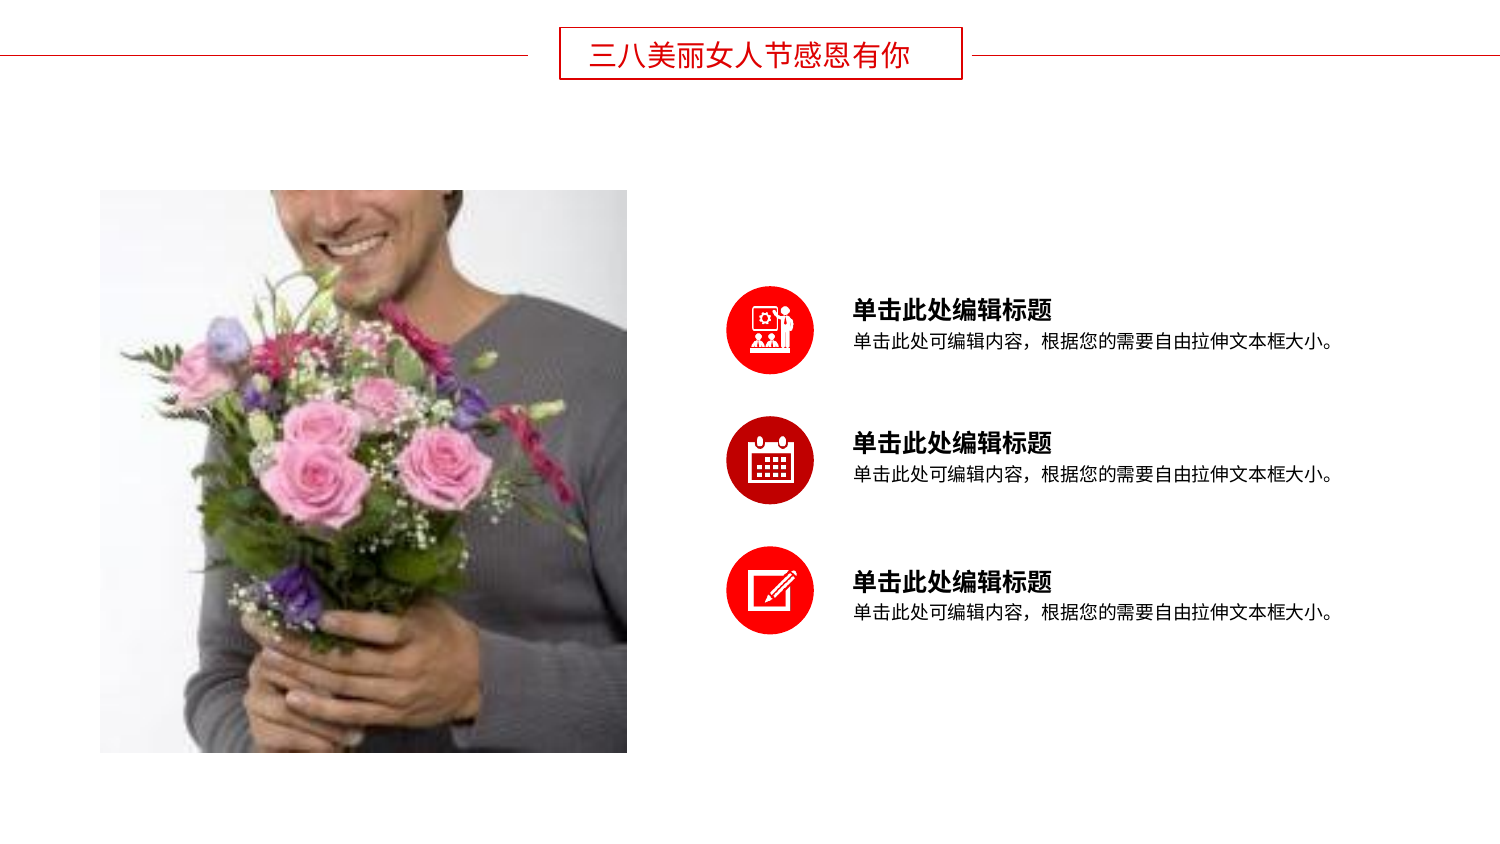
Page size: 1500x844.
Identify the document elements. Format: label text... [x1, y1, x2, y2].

text_box 单击此处编辑标题 [841, 415, 1106, 463]
picture [747, 436, 795, 483]
text_box [726, 416, 814, 505]
picture [748, 570, 798, 612]
text_box 单击此处可编辑内容，根据您的需要自由拉伸文本框大小。 [842, 319, 1404, 358]
text_box 单击此处可编辑内容，根据您的需要自由拉伸文本框大小。 [842, 452, 1404, 491]
text_box [726, 286, 814, 375]
text_box 单击此处可编辑内容，根据您的需要自由拉伸文本框大小。 [842, 590, 1404, 629]
picture [100, 189, 627, 753]
text_box 单击此处编辑标题 [841, 554, 1106, 602]
text_box 单击此处编辑标题 [841, 283, 1106, 331]
text_box [560, 27, 963, 80]
picture [750, 306, 794, 354]
text_box [726, 546, 814, 635]
